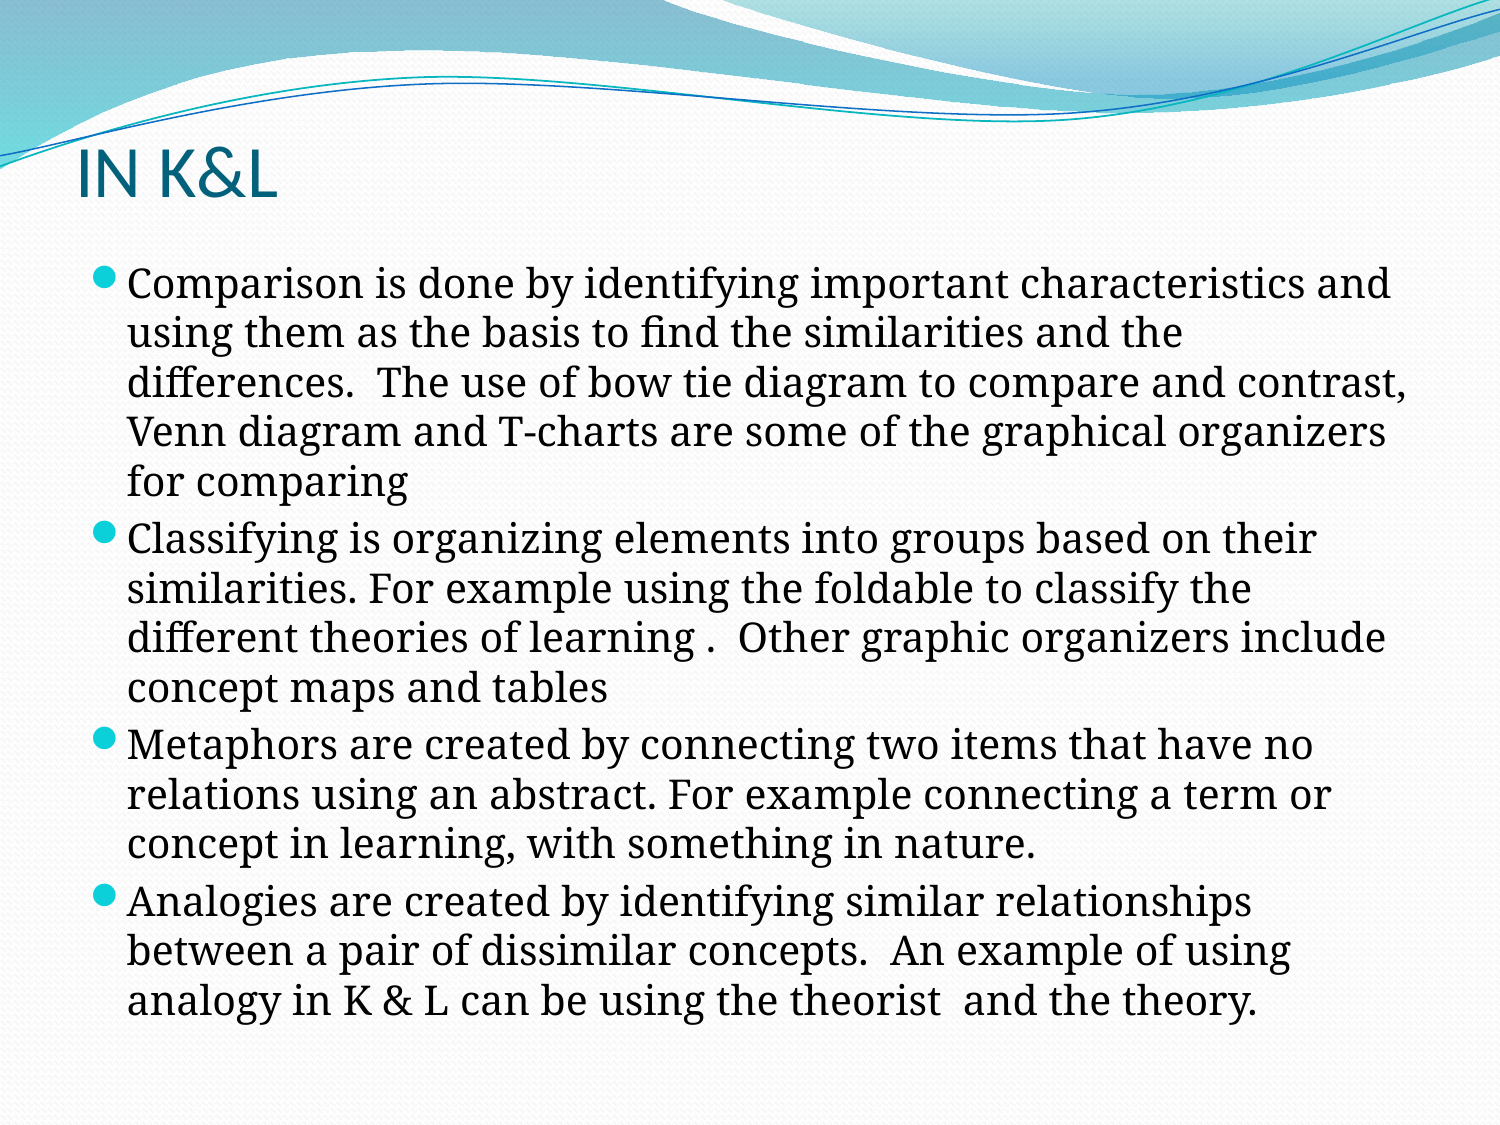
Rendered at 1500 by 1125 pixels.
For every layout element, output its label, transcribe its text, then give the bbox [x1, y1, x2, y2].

list Comparison is done by identifying important characteristics and using them as the basis to find the similarities and the differences. The use of bow tie diagram to compare and contrast, Venn diagram and T-charts are some of the graphical organizers for comparing Classifying is organizing elements into groups based on their similarities. For example using the foldable to classify the different theories of learning . Other graphic organizers include concept maps and tables Metaphors are created by connecting two items that have no relations using an abstract. For example connecting a term or concept in learning, with something in nature. Analogies are created by identifying similar relationships between a pair of dissimilar concepts. An example of using analogy in K & L can be using the theorist and the theory. [75, 249, 1425, 1038]
title IN K&L [75, 115, 1425, 213]
